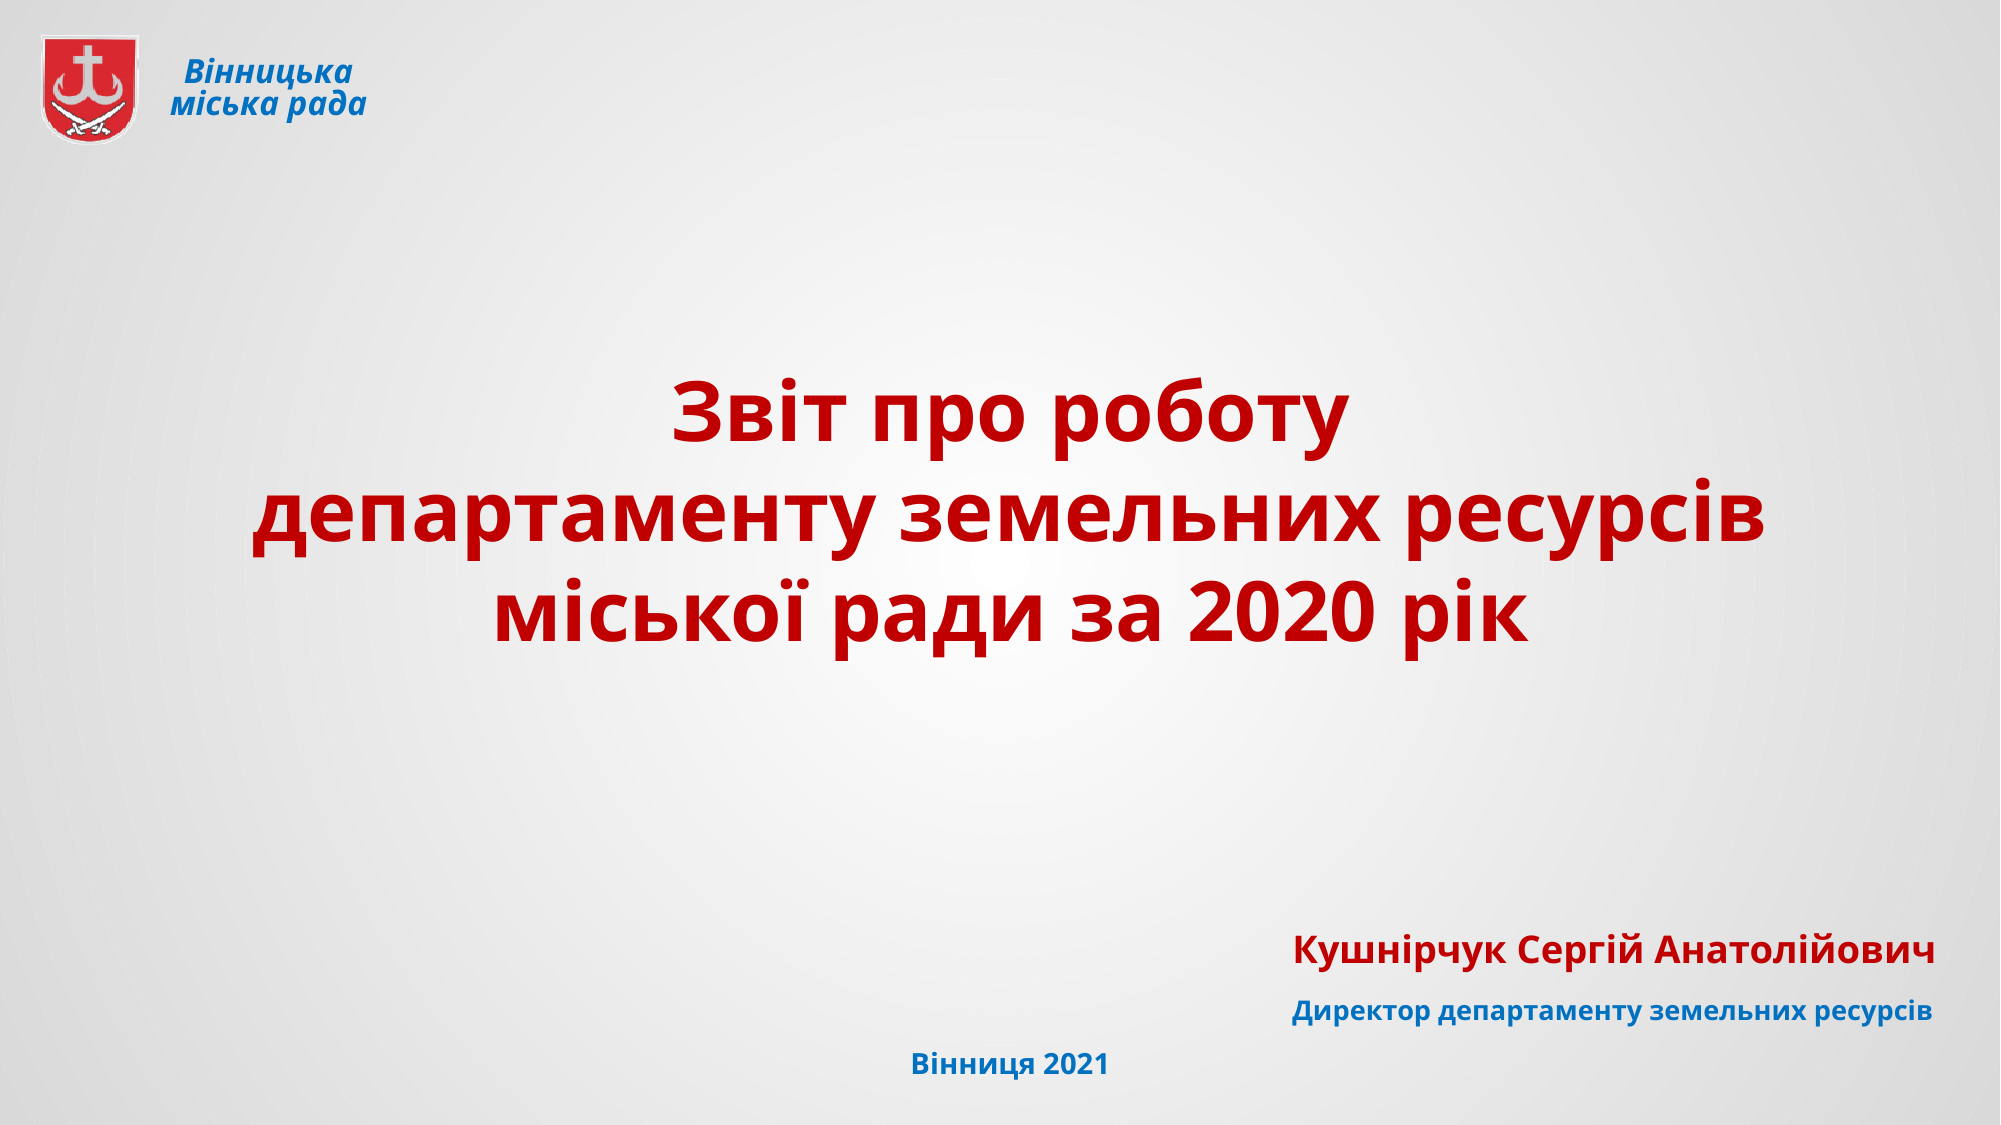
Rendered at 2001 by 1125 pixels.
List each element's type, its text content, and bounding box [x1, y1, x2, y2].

text_box Звіт про роботу департаменту земельних ресурсів міської ради за 2020 рік [224, 350, 1797, 666]
text_box Кушнірчук Сергій Анатолійович Директор департаменту земельних ресурсів [1277, 918, 1983, 1050]
text_box Вінниця 2021 [821, 1037, 1199, 1088]
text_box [40, 21, 399, 159]
